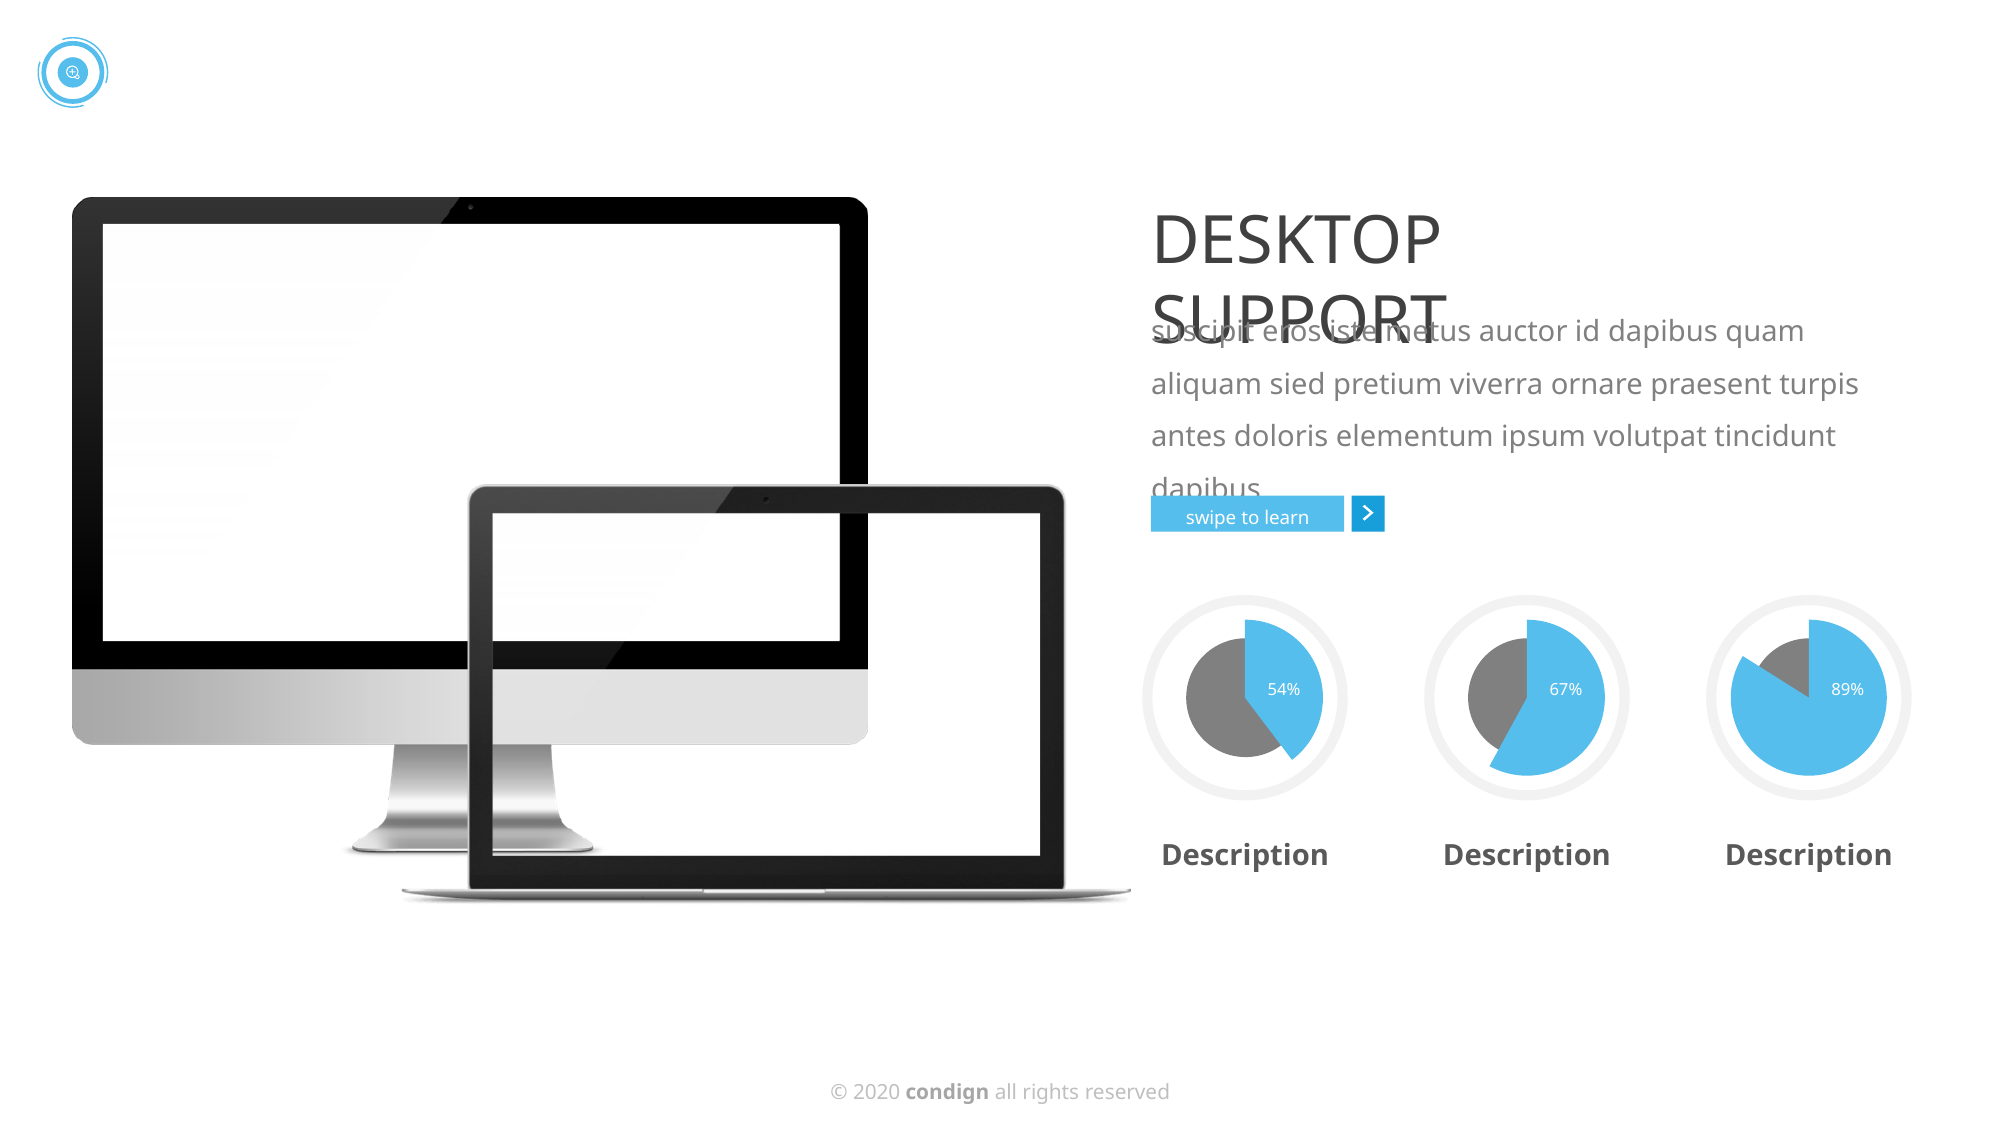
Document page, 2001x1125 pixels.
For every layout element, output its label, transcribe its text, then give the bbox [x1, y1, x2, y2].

text_box [37, 37, 109, 108]
text_box Description [1442, 818, 1612, 872]
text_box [1150, 494, 1385, 532]
text_box [1467, 637, 1526, 750]
text_box Description [1160, 818, 1330, 872]
text_box [1244, 618, 1324, 761]
text_box [1424, 594, 1630, 801]
text_box 89% [1819, 672, 1889, 705]
text_box [1758, 637, 1808, 696]
text_box © 2020 condign all rights reserved [830, 1078, 1171, 1104]
text_box Description [1724, 818, 1893, 872]
text_box [1729, 618, 1888, 777]
text_box [1185, 637, 1281, 759]
text_box DESKTOP SUPPORT [1151, 197, 1748, 295]
text_box suscipit eros iste metus auctor id dapibus quam aliquam sied pretium viverra ornare praesent turpis antes doloris elementum ipsum volutpat tincidunt dapibus [1151, 295, 1912, 505]
text_box 54% [1255, 672, 1325, 705]
text_box 67% [1537, 672, 1607, 705]
text_box [1489, 618, 1606, 777]
text_box [1142, 594, 1348, 801]
picture [72, 196, 1131, 905]
text_box [1706, 594, 1912, 801]
